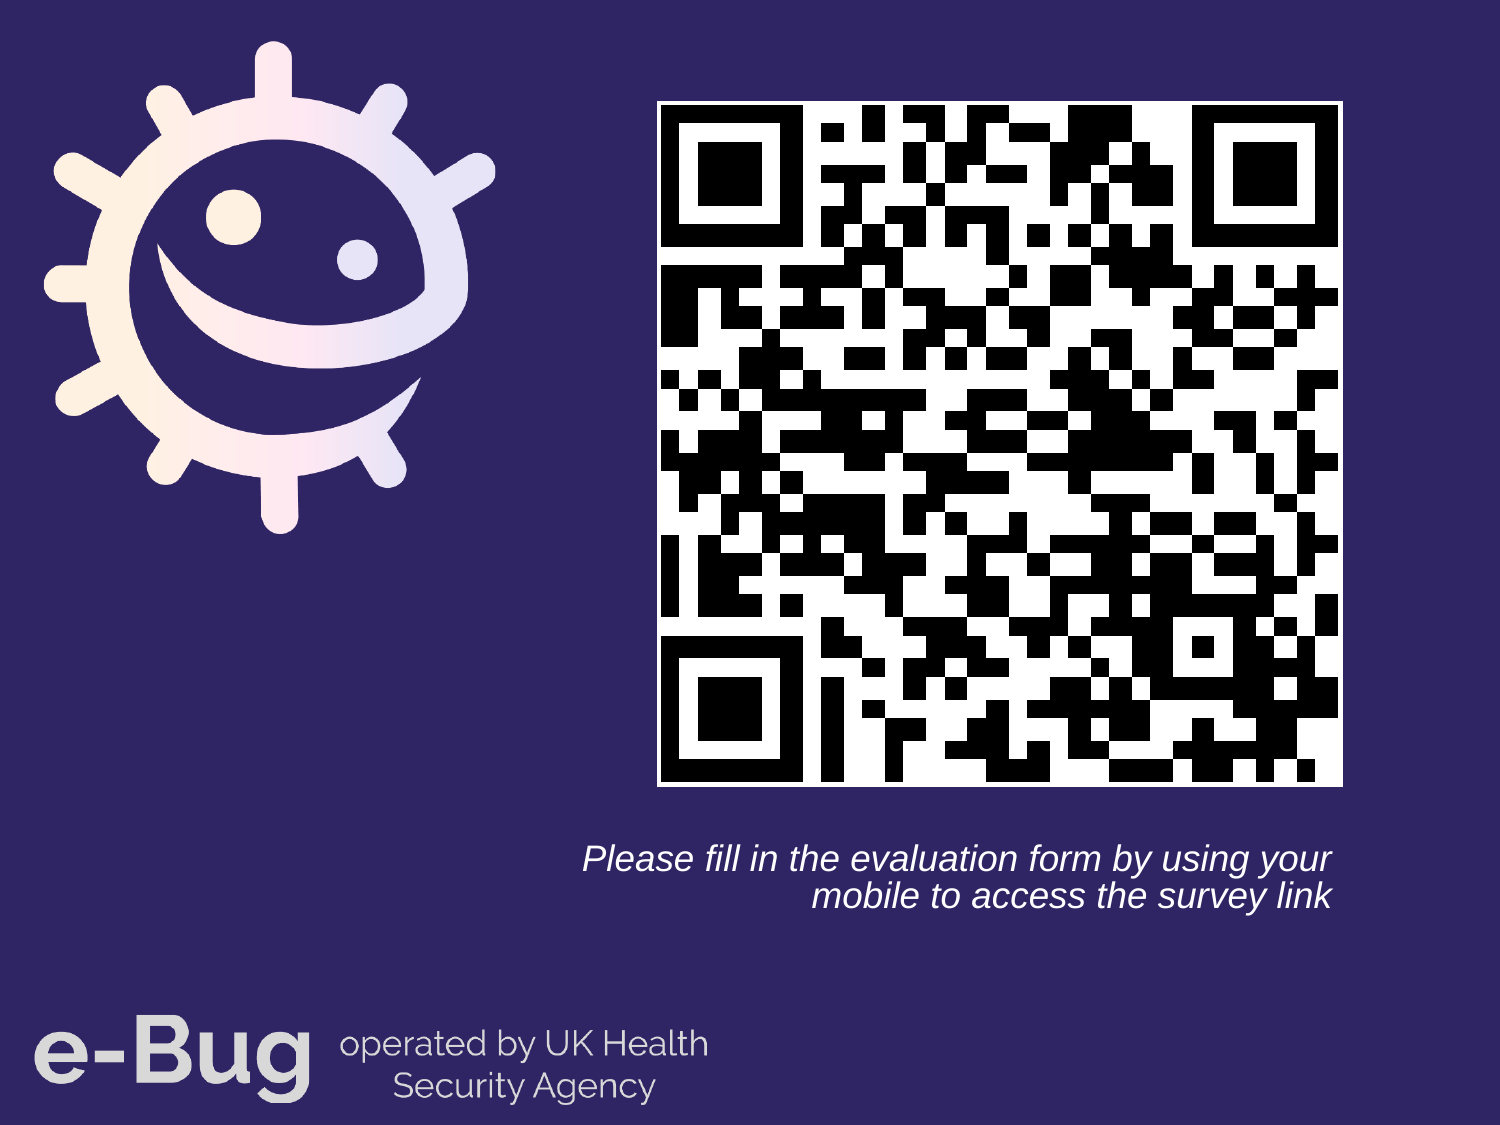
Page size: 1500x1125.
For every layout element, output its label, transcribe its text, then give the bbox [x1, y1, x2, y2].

subtitle Please fill in the evaluation form by using your mobile to access the survey link [499, 834, 1348, 925]
picture [657, 101, 1343, 787]
